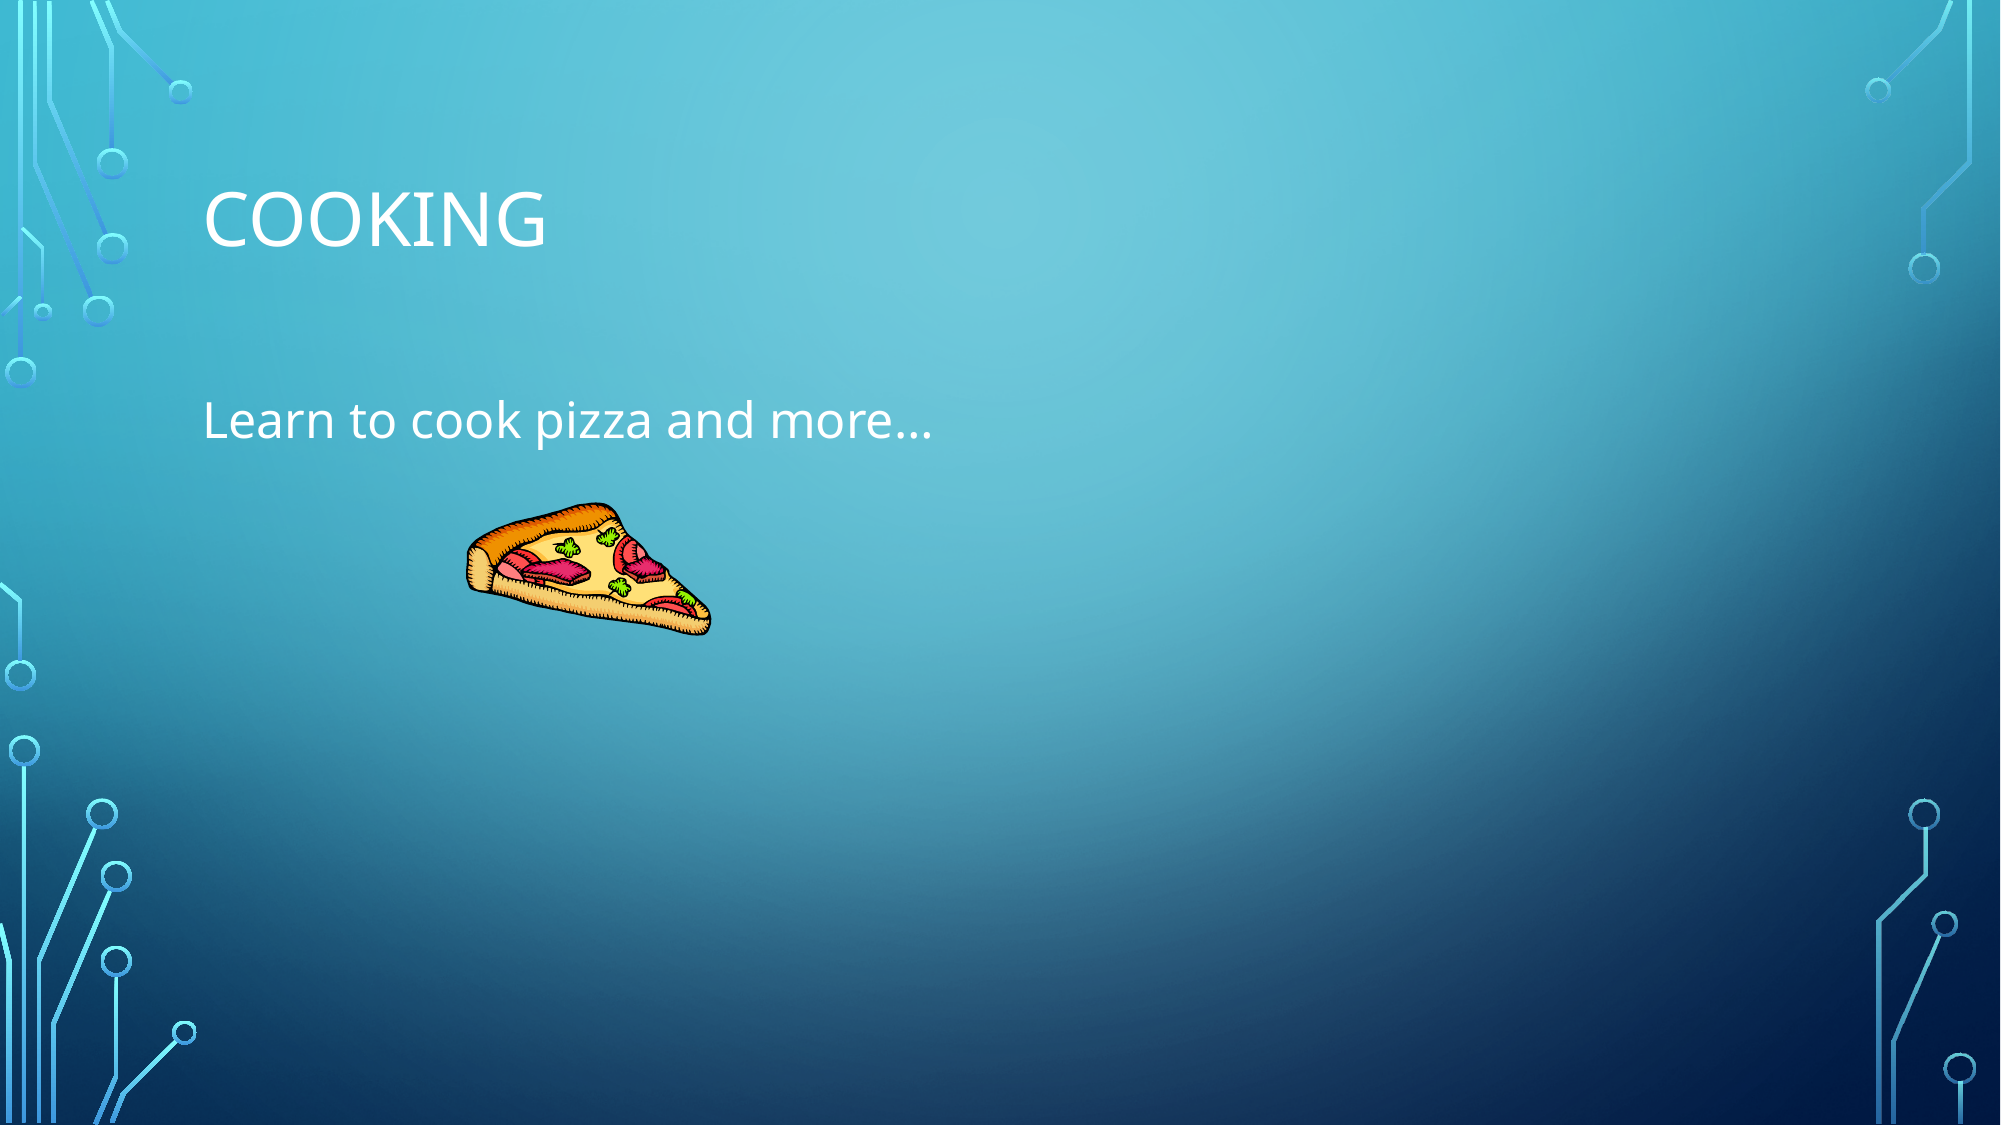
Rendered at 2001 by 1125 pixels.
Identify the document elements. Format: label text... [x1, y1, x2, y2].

title Cooking [187, 101, 1813, 344]
list Learn to cook pizza and more… [187, 369, 988, 950]
picture [462, 498, 712, 637]
